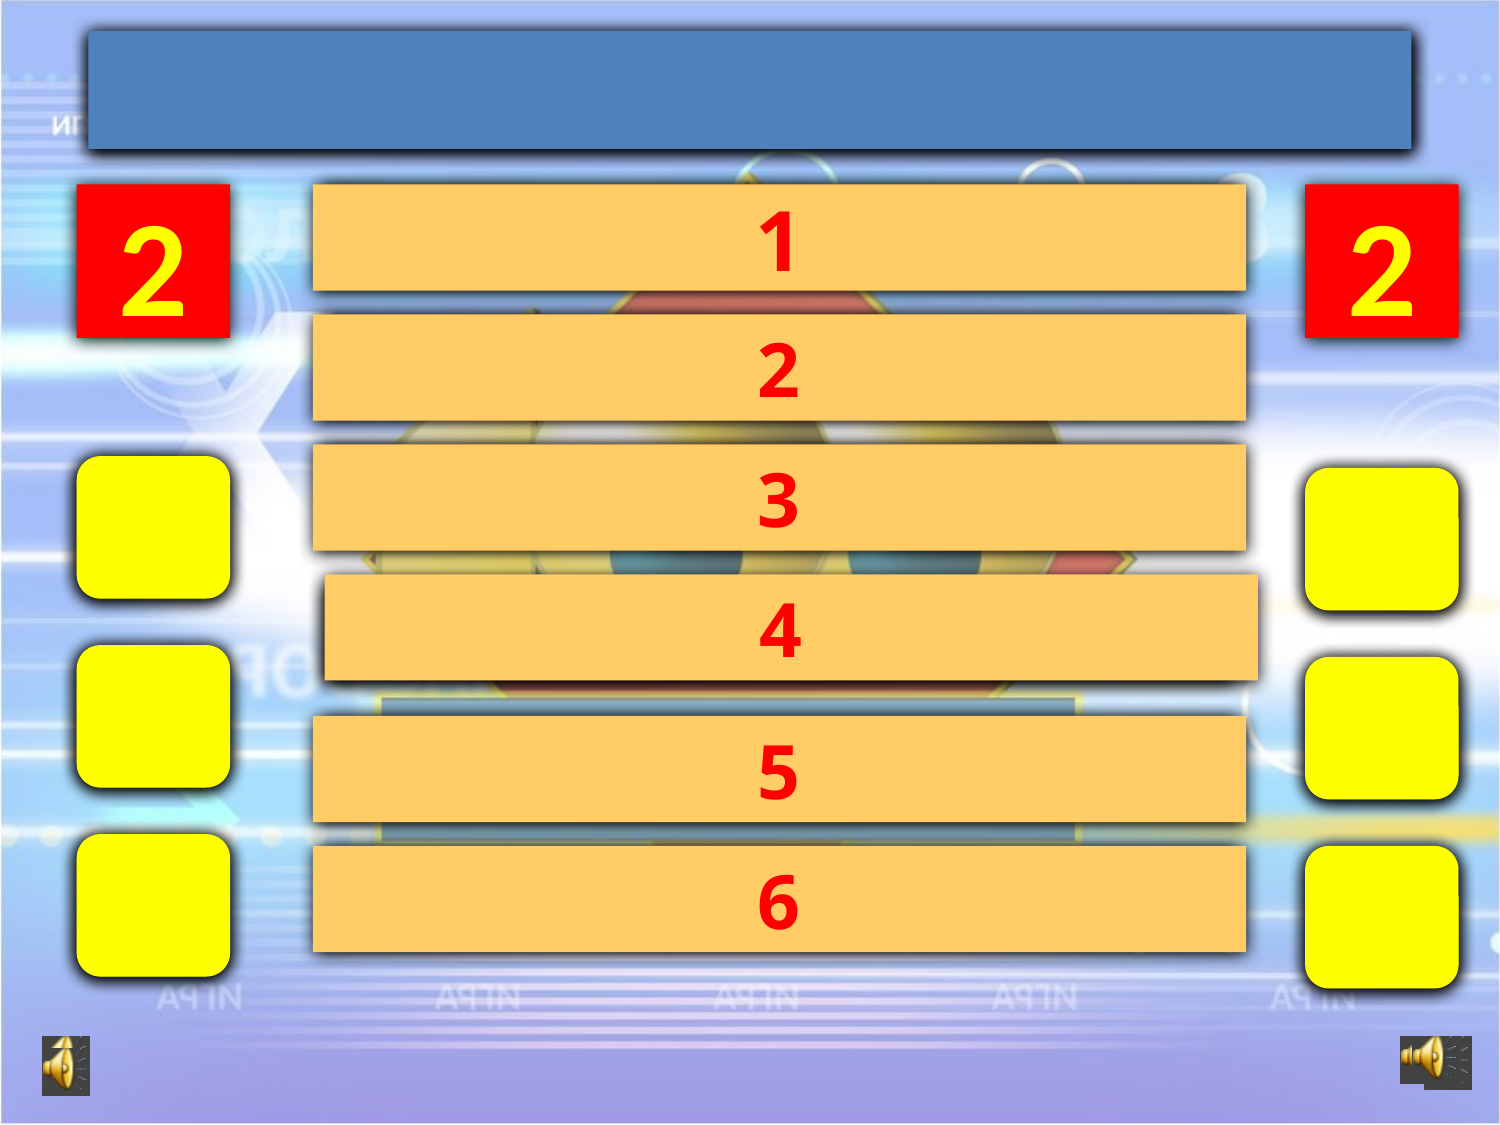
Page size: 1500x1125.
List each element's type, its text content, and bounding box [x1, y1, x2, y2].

text_box [86, 29, 1413, 151]
text_box 4 [323, 572, 1260, 683]
text_box 6 [311, 844, 1248, 954]
text_box 3 [311, 442, 1248, 553]
text_box [74, 832, 233, 979]
text_box 2 [311, 312, 1248, 423]
picture [41, 1034, 92, 1098]
picture [1399, 1034, 1474, 1092]
text_box 2 [1303, 182, 1461, 340]
text_box [1303, 654, 1461, 802]
text_box 5 [311, 714, 1248, 824]
text_box [1303, 465, 1461, 613]
text_box [74, 643, 233, 790]
text_box [1303, 843, 1461, 991]
text_box 1 [311, 182, 1248, 293]
text_box [74, 454, 233, 601]
text_box 2 [75, 182, 232, 340]
